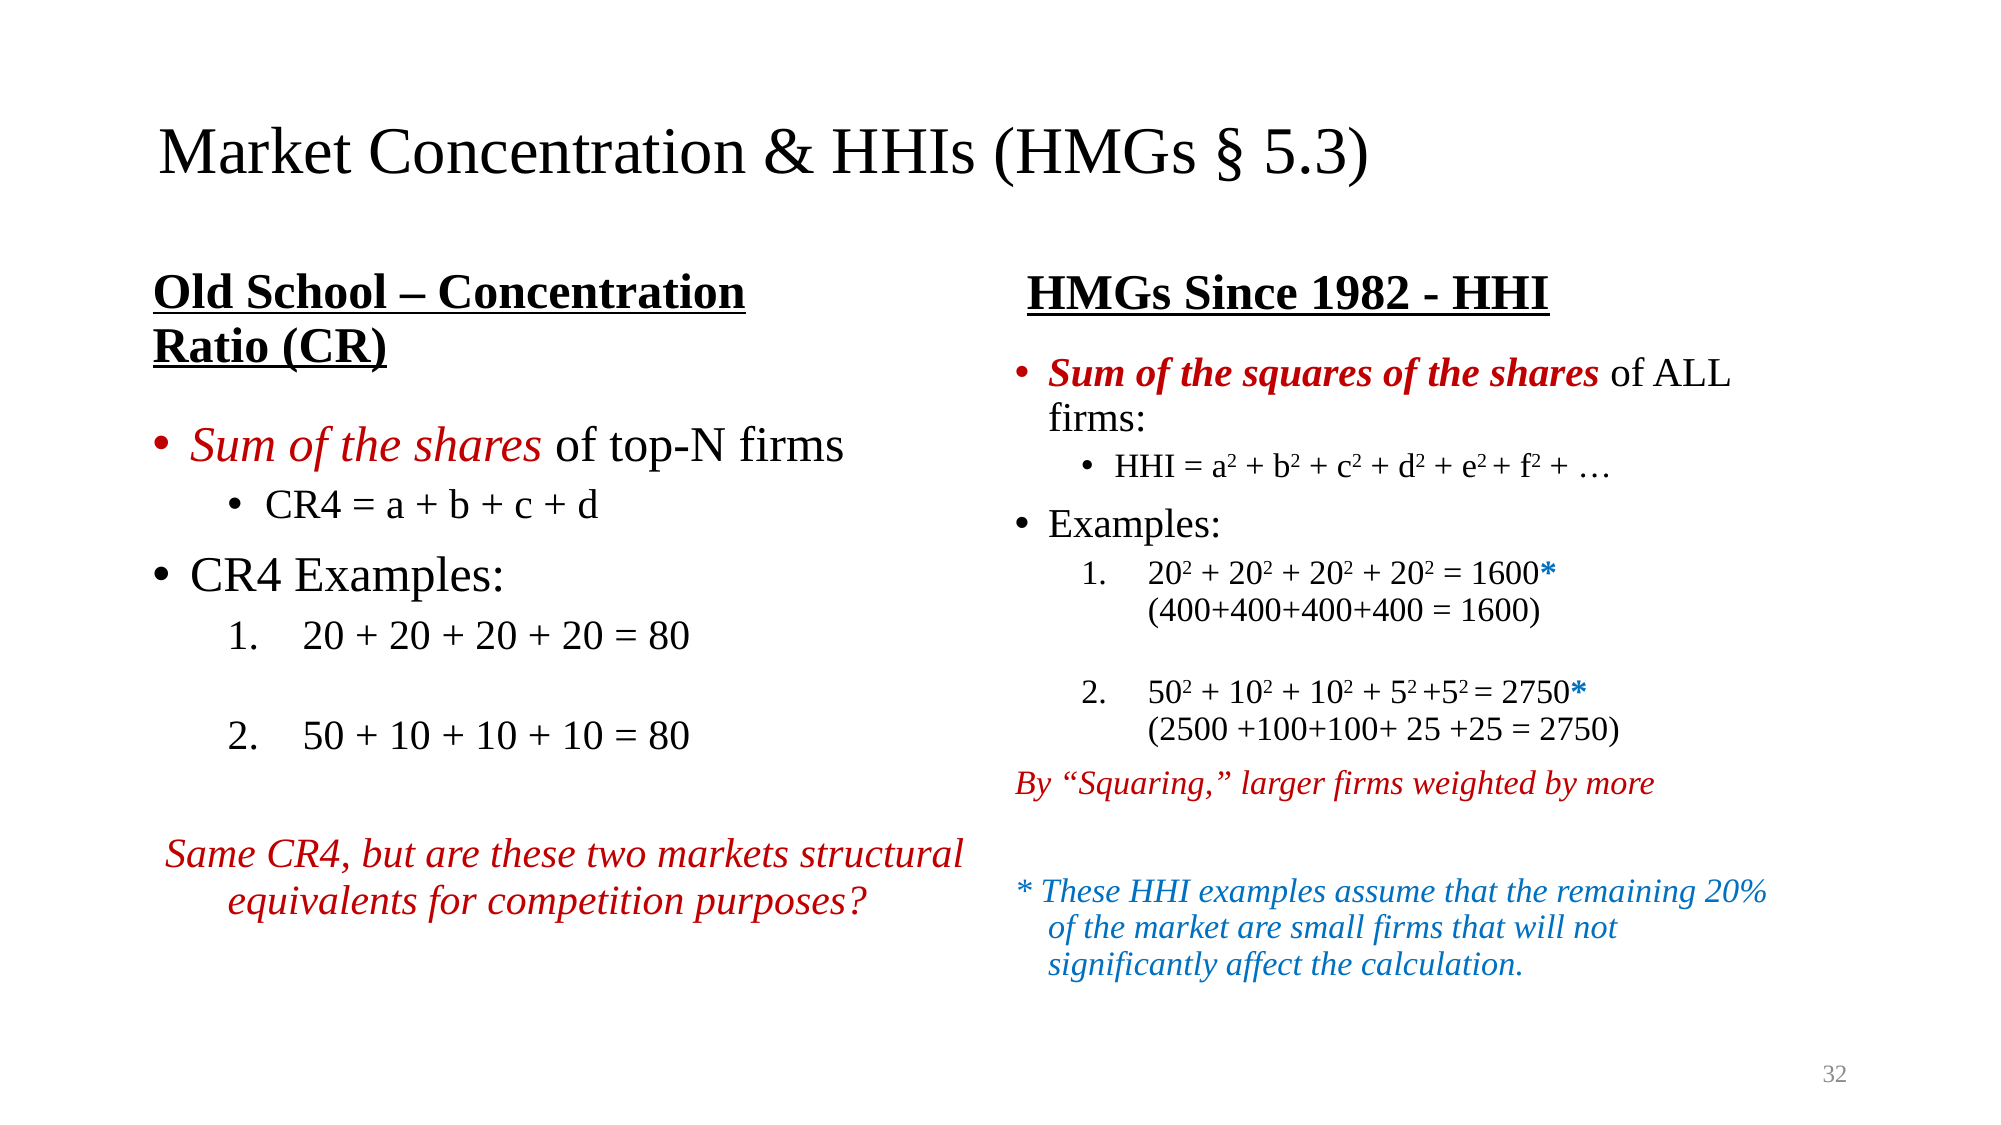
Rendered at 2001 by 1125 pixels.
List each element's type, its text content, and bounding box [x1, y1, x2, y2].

title Market Concentration & HHIs (HMGs § 5.3) [143, 58, 1595, 246]
slide_number 32 [1412, 1042, 1863, 1103]
list Sum of the squares of the shares of ALL firms: HHI = a2 + b2 + c2 + d2 + e2 + f2 + … Examples: 202 + 202 + 202 + 202 = 1600* (400+400+400+400 = 1600) 502 + 102 + 102 + 52 +52 = 2750* (2500 +100+100+ 25 +25 = 2750) By “Squaring,” larger firms weighted by more * These HHI examples assume that the remaining 20% of the market are small firms that will not significantly affect the calculation. [999, 343, 1794, 993]
list HMGs Since 1982 - HHI [1011, 193, 1700, 329]
list Sum of the shares of top-N firms CR4 = a + b + c + d CR4 Examples: 20 + 20 + 20 + 20 = 80 50 + 10 + 10 + 10 = 80 Same CR4, but are these two markets structural equivalents for competition purposes? [137, 410, 984, 964]
list Old School – Concentration Ratio (CR) [137, 245, 865, 381]
